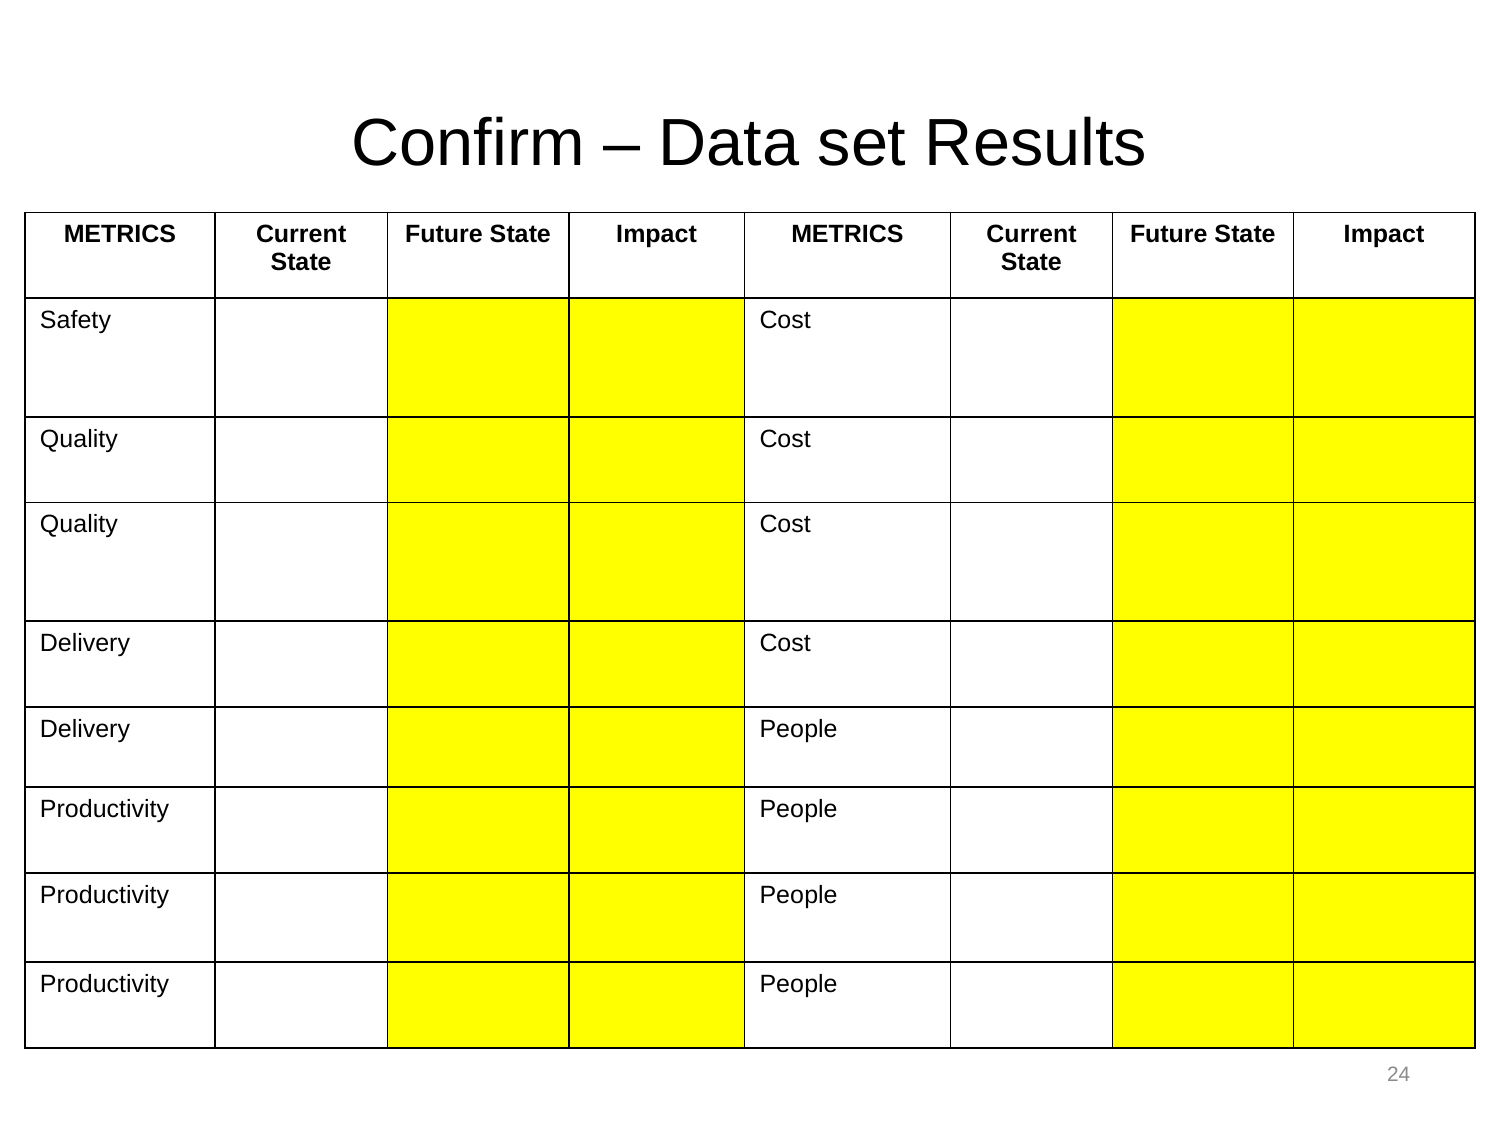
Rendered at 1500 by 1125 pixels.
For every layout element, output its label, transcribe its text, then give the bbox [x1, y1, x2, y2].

table_cell [951, 622, 1112, 706]
table_cell [216, 874, 387, 961]
title Confirm – Data set Results [75, 45, 1425, 212]
table_cell [951, 299, 1112, 416]
table_cell Cost [745, 503, 950, 620]
table_header Future State [1113, 213, 1293, 297]
table_cell [570, 788, 744, 872]
table_cell [1113, 874, 1293, 961]
table_cell [951, 708, 1112, 786]
table_cell [216, 503, 387, 620]
table_cell Cost [745, 622, 950, 706]
table_cell Productivity [26, 788, 214, 872]
table_cell Quality [26, 503, 214, 620]
table_cell [570, 418, 744, 502]
table_cell People [745, 708, 950, 786]
table_cell [388, 503, 568, 620]
table_cell [216, 418, 387, 502]
table_cell [216, 299, 387, 416]
table_cell [388, 874, 568, 961]
table_cell [1113, 299, 1293, 416]
table_cell [1113, 622, 1293, 706]
table_cell [951, 788, 1112, 872]
table_cell Quality [26, 418, 214, 502]
table_cell [1113, 788, 1293, 872]
table_cell [1113, 708, 1293, 786]
table_cell [388, 963, 568, 1047]
table_cell [1113, 503, 1293, 620]
table_cell [1294, 963, 1474, 1047]
table_cell Safety [26, 299, 214, 416]
table_cell [388, 299, 568, 416]
table_cell People [745, 874, 950, 961]
table_cell [216, 622, 387, 706]
table_cell [388, 788, 568, 872]
table_cell [388, 622, 568, 706]
table_header Future State [388, 213, 568, 297]
table_cell Delivery [26, 622, 214, 706]
table_cell [216, 708, 387, 786]
table_cell [570, 708, 744, 786]
table_header Current State [951, 213, 1112, 297]
table_cell [951, 418, 1112, 502]
table_header Impact [570, 213, 744, 297]
table_header METRICS [26, 213, 214, 297]
table_cell [570, 963, 744, 1047]
table_cell [216, 788, 387, 872]
table_cell [570, 622, 744, 706]
slide_number 24 [1074, 1049, 1425, 1103]
table_cell [1294, 299, 1474, 416]
table_cell Delivery [26, 708, 214, 786]
table_cell People [745, 963, 950, 1047]
table_cell [570, 299, 744, 416]
table_cell [570, 874, 744, 961]
table_cell [388, 418, 568, 502]
table_cell [1294, 503, 1474, 620]
table_cell [1294, 788, 1474, 872]
table_header METRICS [745, 213, 950, 297]
table_header Impact [1294, 213, 1474, 297]
table_cell Productivity [26, 874, 214, 961]
table_cell [1294, 418, 1474, 502]
table_header Current State [216, 213, 387, 297]
table_cell [388, 708, 568, 786]
table_cell People [745, 788, 950, 872]
table_cell [1294, 622, 1474, 706]
table_cell [1294, 708, 1474, 786]
table_cell Cost [745, 299, 950, 416]
table_cell [951, 874, 1112, 961]
table_cell [951, 963, 1112, 1047]
table_cell Productivity [26, 963, 214, 1047]
table_cell [951, 503, 1112, 620]
table_cell Cost [745, 418, 950, 502]
table_cell [1113, 963, 1293, 1047]
table_cell [1113, 418, 1293, 502]
table_cell [216, 963, 387, 1047]
table_cell [1294, 874, 1474, 961]
table_cell [570, 503, 744, 620]
